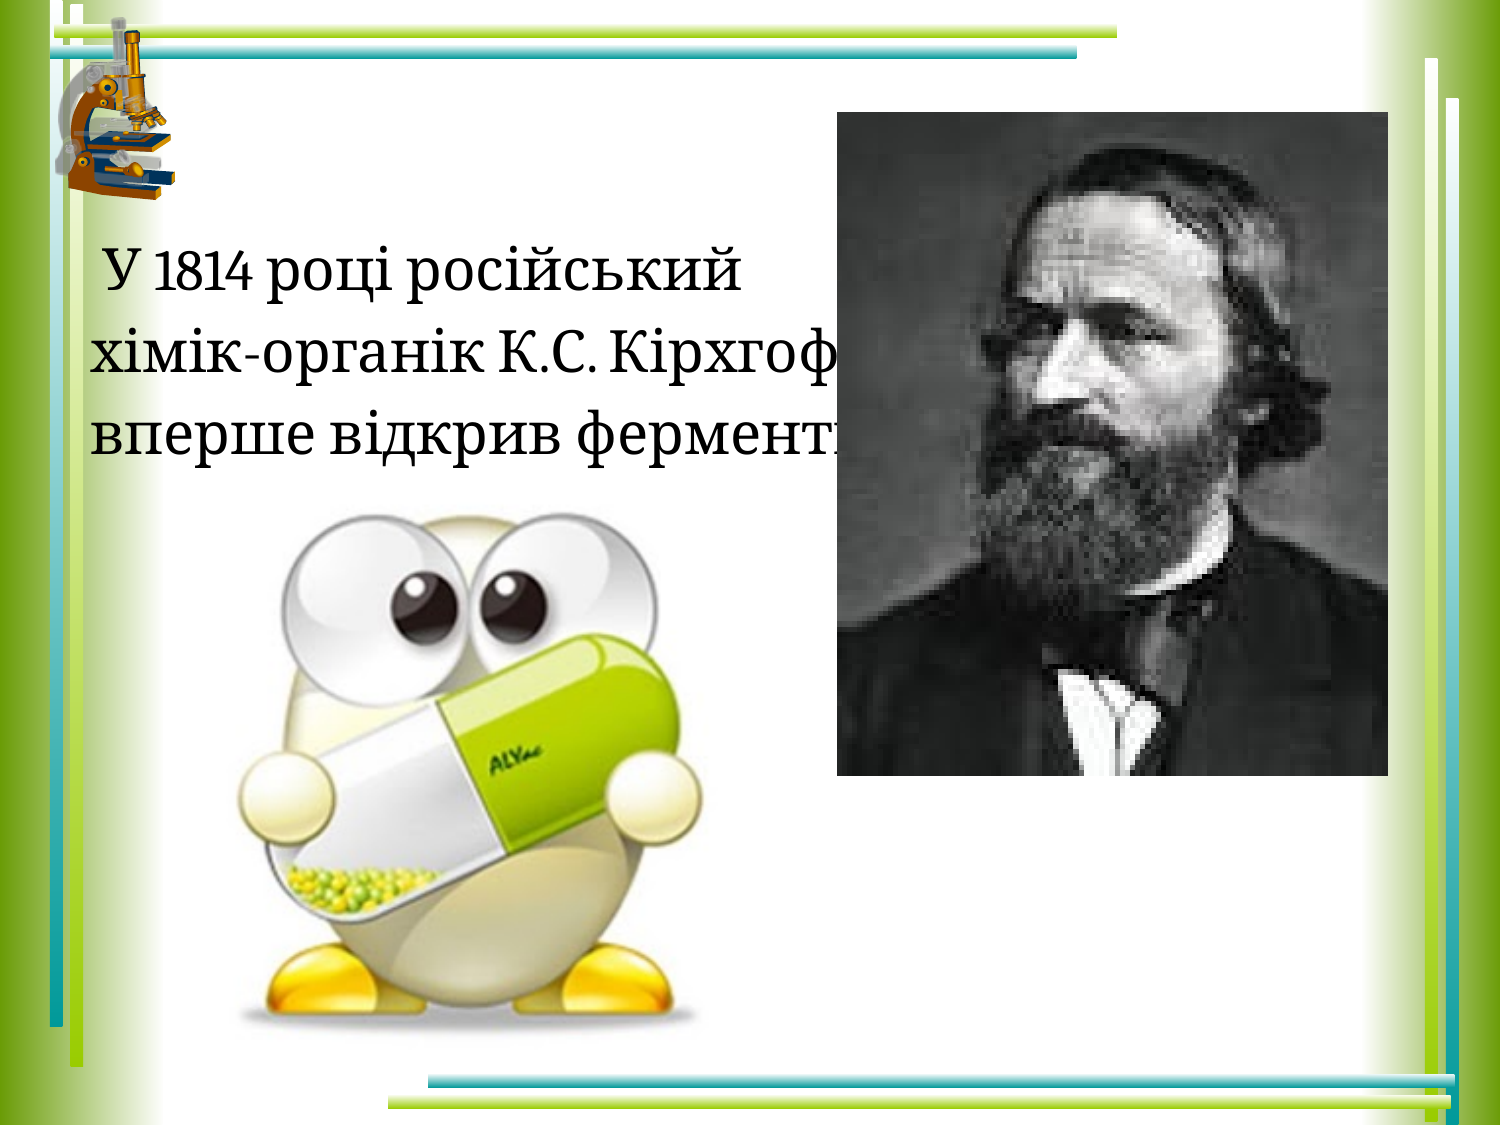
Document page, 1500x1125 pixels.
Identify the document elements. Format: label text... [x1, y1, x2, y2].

list У 1814 році російський хімік-органік К.С. Кірхгоф вперше відкрив ферменти. [74, 224, 832, 751]
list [837, 112, 1388, 776]
picture [174, 474, 763, 1063]
